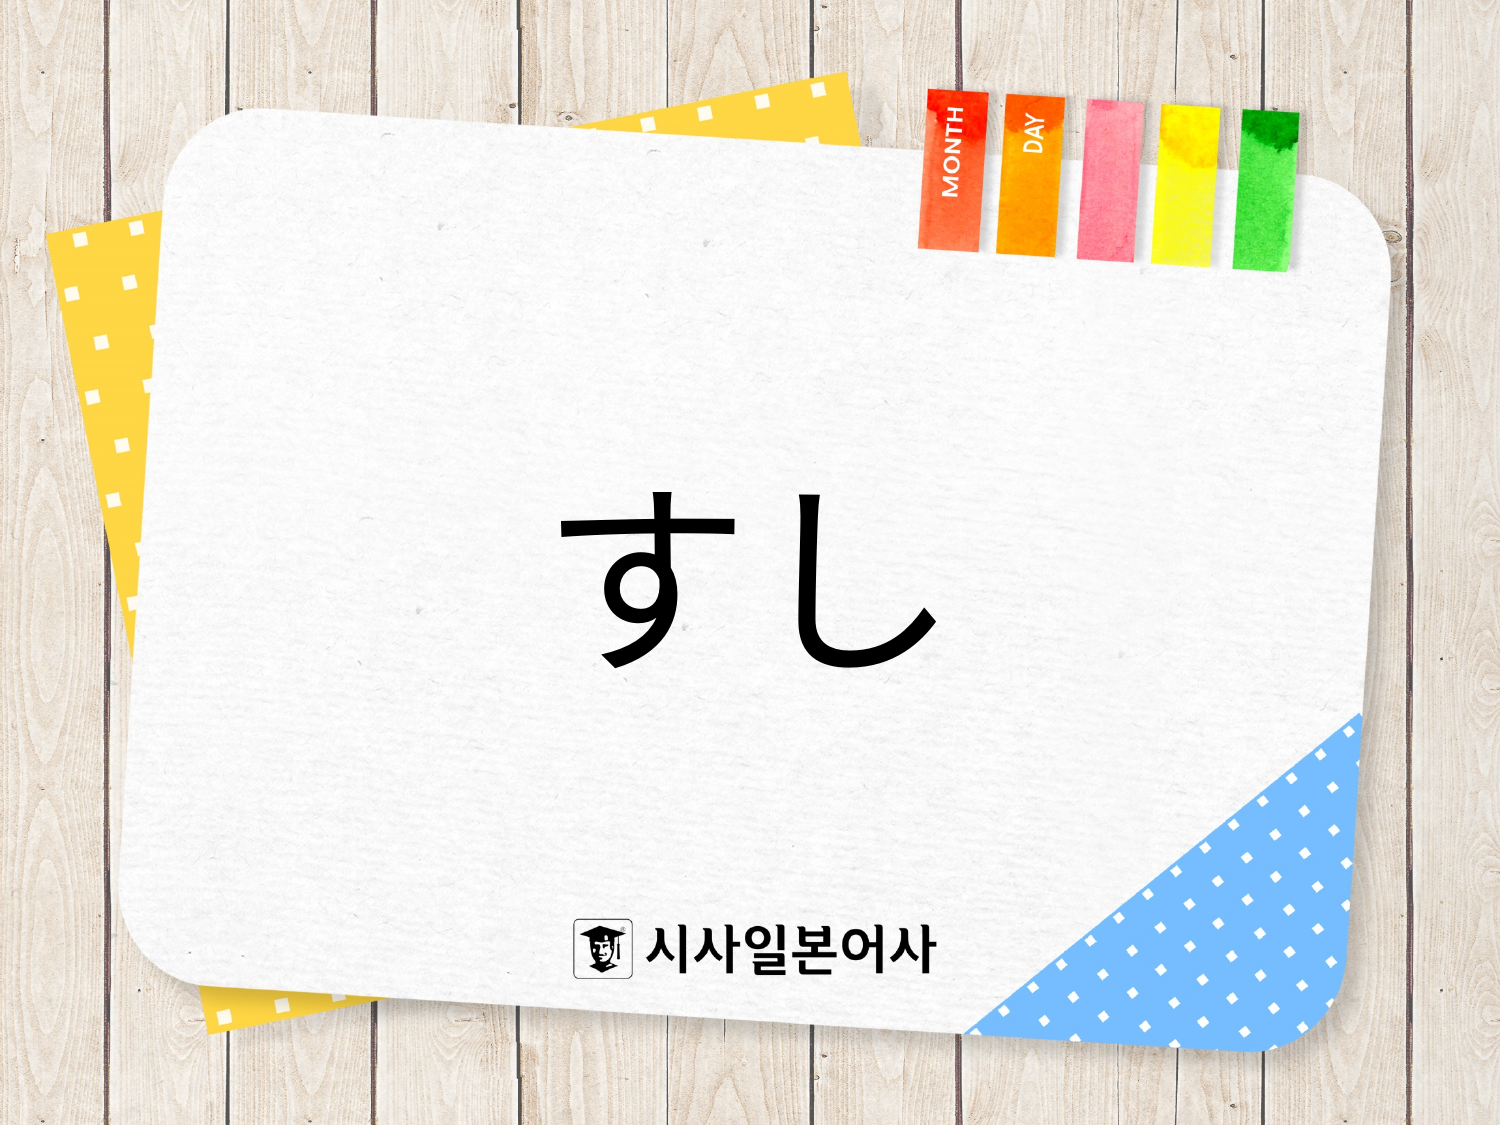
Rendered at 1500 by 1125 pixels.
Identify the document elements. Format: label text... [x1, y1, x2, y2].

picture [0, 0, 1500, 1125]
title すし [75, 338, 1425, 811]
